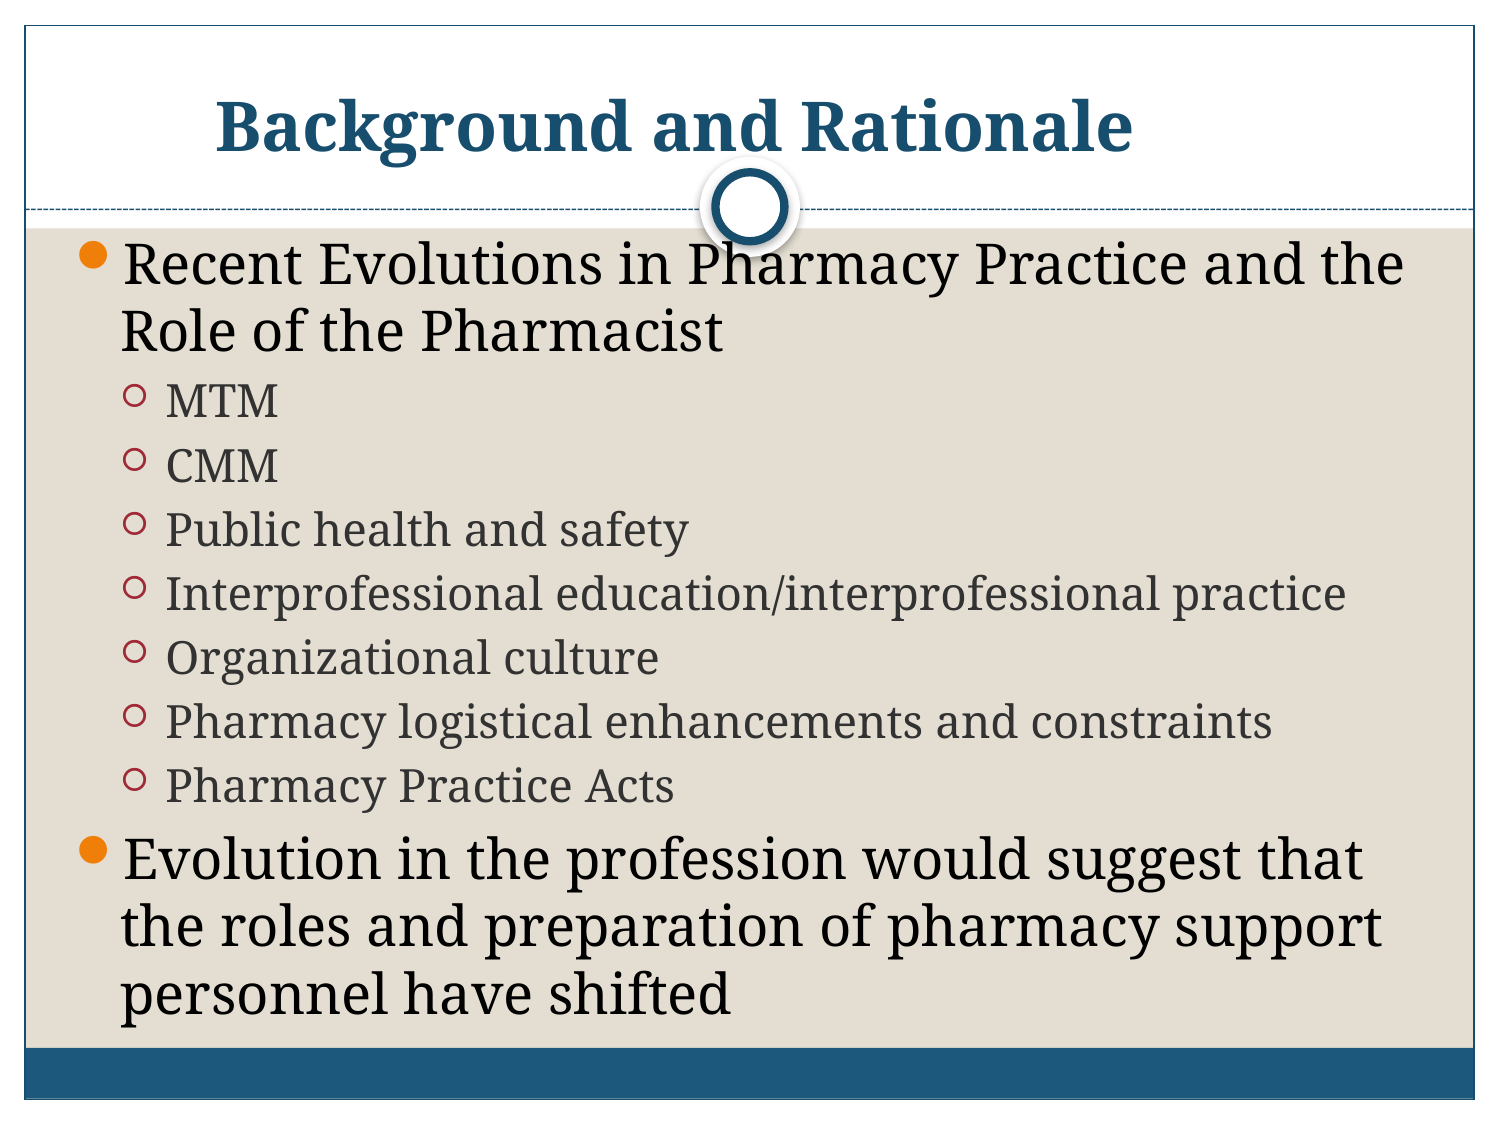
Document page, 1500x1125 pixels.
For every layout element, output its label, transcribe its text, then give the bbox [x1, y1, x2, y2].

title Background and Rationale [28, 25, 1323, 173]
list Recent Evolutions in Pharmacy Practice and the Role of the Pharmacist MTM CMM Public health and safety Interprofessional education/interprofessional practice Organizational culture Pharmacy logistical enhancements and constraints Pharmacy Practice Acts Evolution in the profession would suggest that the roles and preparation of pharmacy support personnel have shifted [60, 220, 1423, 1125]
